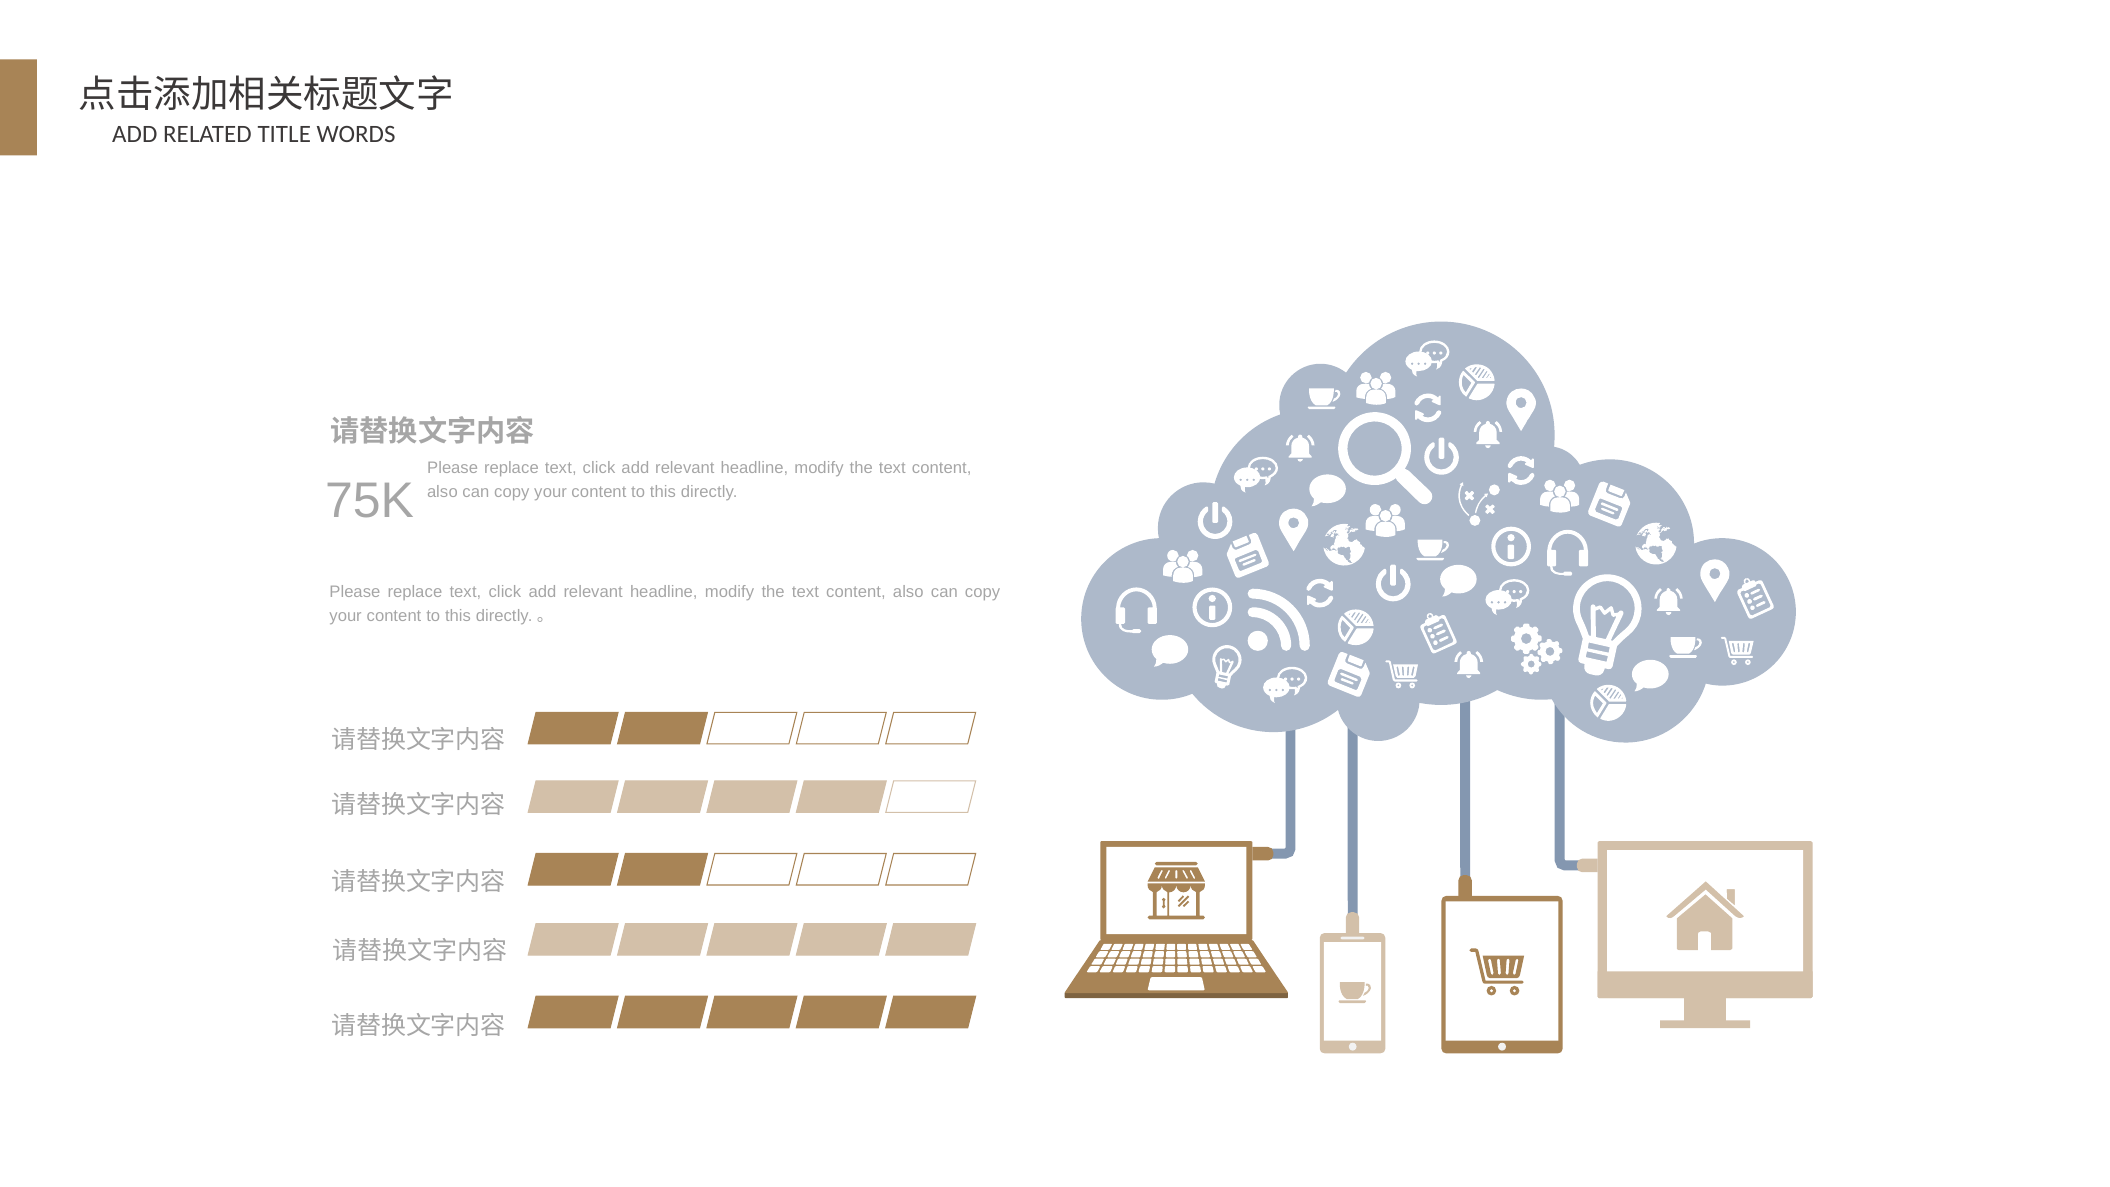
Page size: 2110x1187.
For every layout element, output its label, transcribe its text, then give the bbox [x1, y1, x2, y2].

text_box 请替换文字内容 [315, 709, 529, 761]
text_box ADD RELATED TITLE WORDS [96, 109, 413, 156]
text_box Please replace text, click add relevant headline, modify the text content, also can copy your content to this directly.。 [314, 569, 1017, 633]
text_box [528, 923, 976, 956]
text_box 请替换文字内容 [315, 774, 529, 827]
text_box 75K [310, 448, 429, 535]
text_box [528, 853, 976, 885]
text_box 请替换文字内容 [315, 398, 564, 448]
text_box Please replace text, click add relevant headline, modify the text content, also can copy your content to this directly. [412, 445, 988, 509]
text_box 请替换文字内容 [317, 920, 531, 973]
text_box 请替换文字内容 [315, 851, 529, 903]
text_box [528, 996, 976, 1028]
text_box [528, 780, 976, 813]
text_box 请替换文字内容 [315, 995, 529, 1048]
text_box 点击添加相关标题文字 [62, 61, 470, 123]
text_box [528, 712, 976, 744]
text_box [1064, 321, 1813, 1054]
